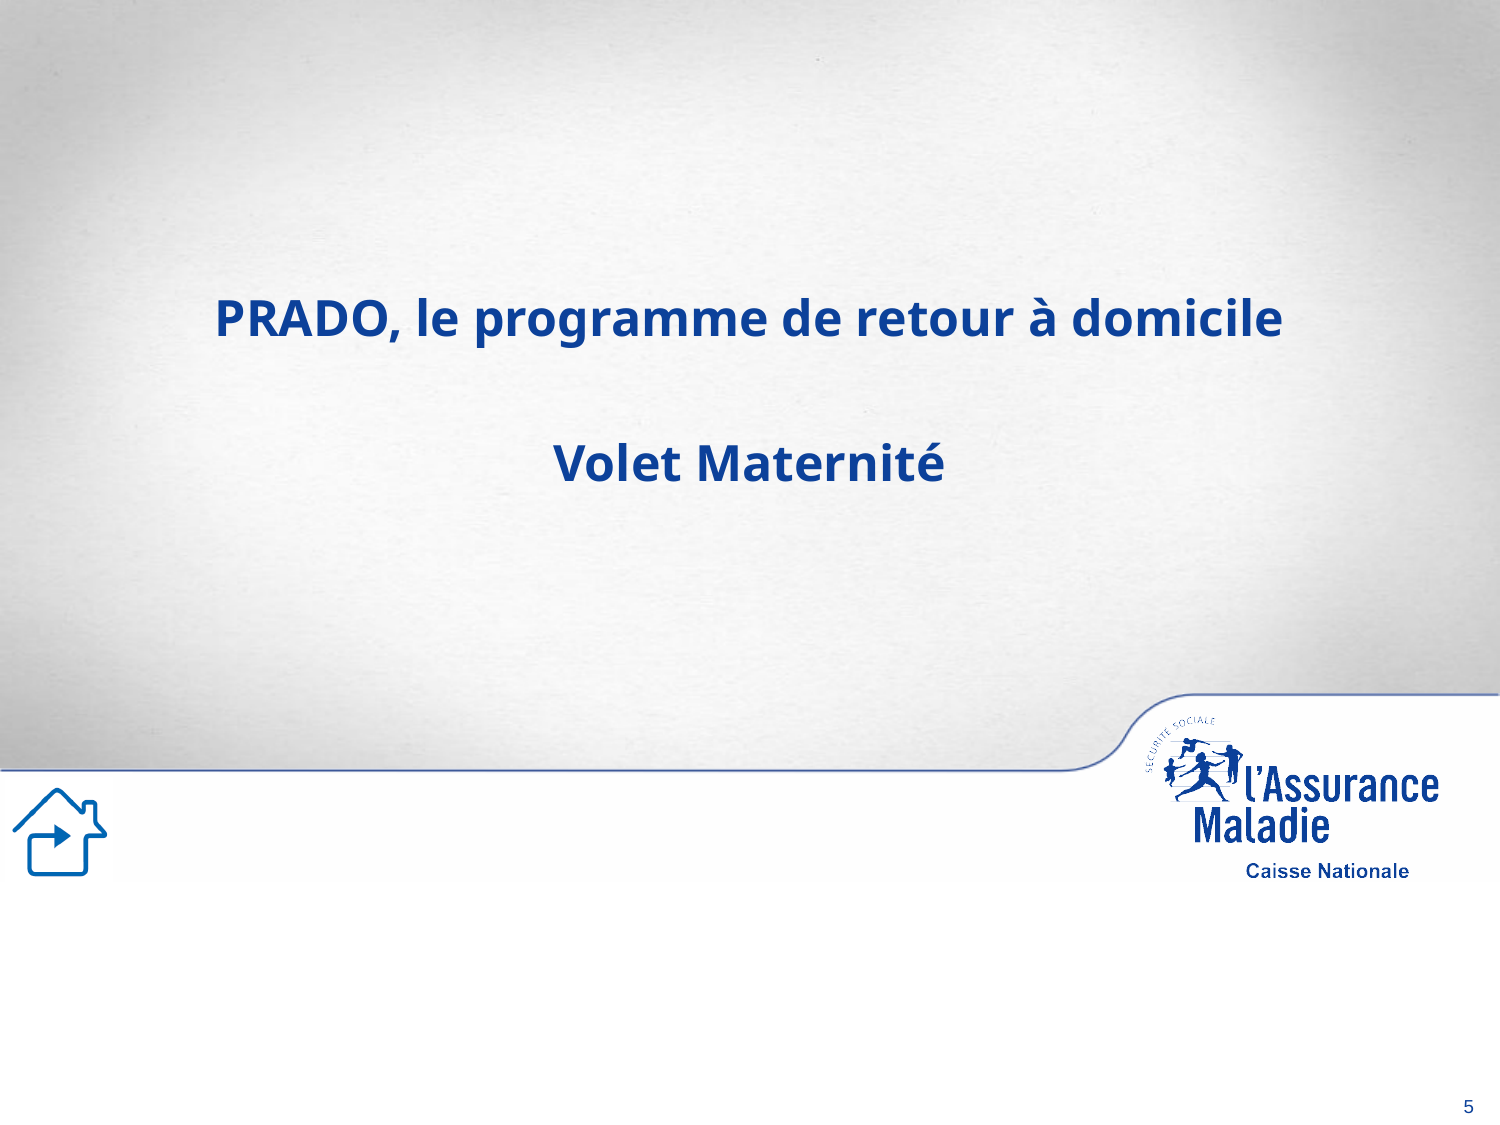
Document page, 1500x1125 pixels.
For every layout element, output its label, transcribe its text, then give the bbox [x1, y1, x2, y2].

picture [0, 0, 1500, 882]
text_box PRADO, le programme de retour à domicile Volet Maternité [53, 278, 1446, 570]
text_box 5 [1448, 1087, 1500, 1125]
